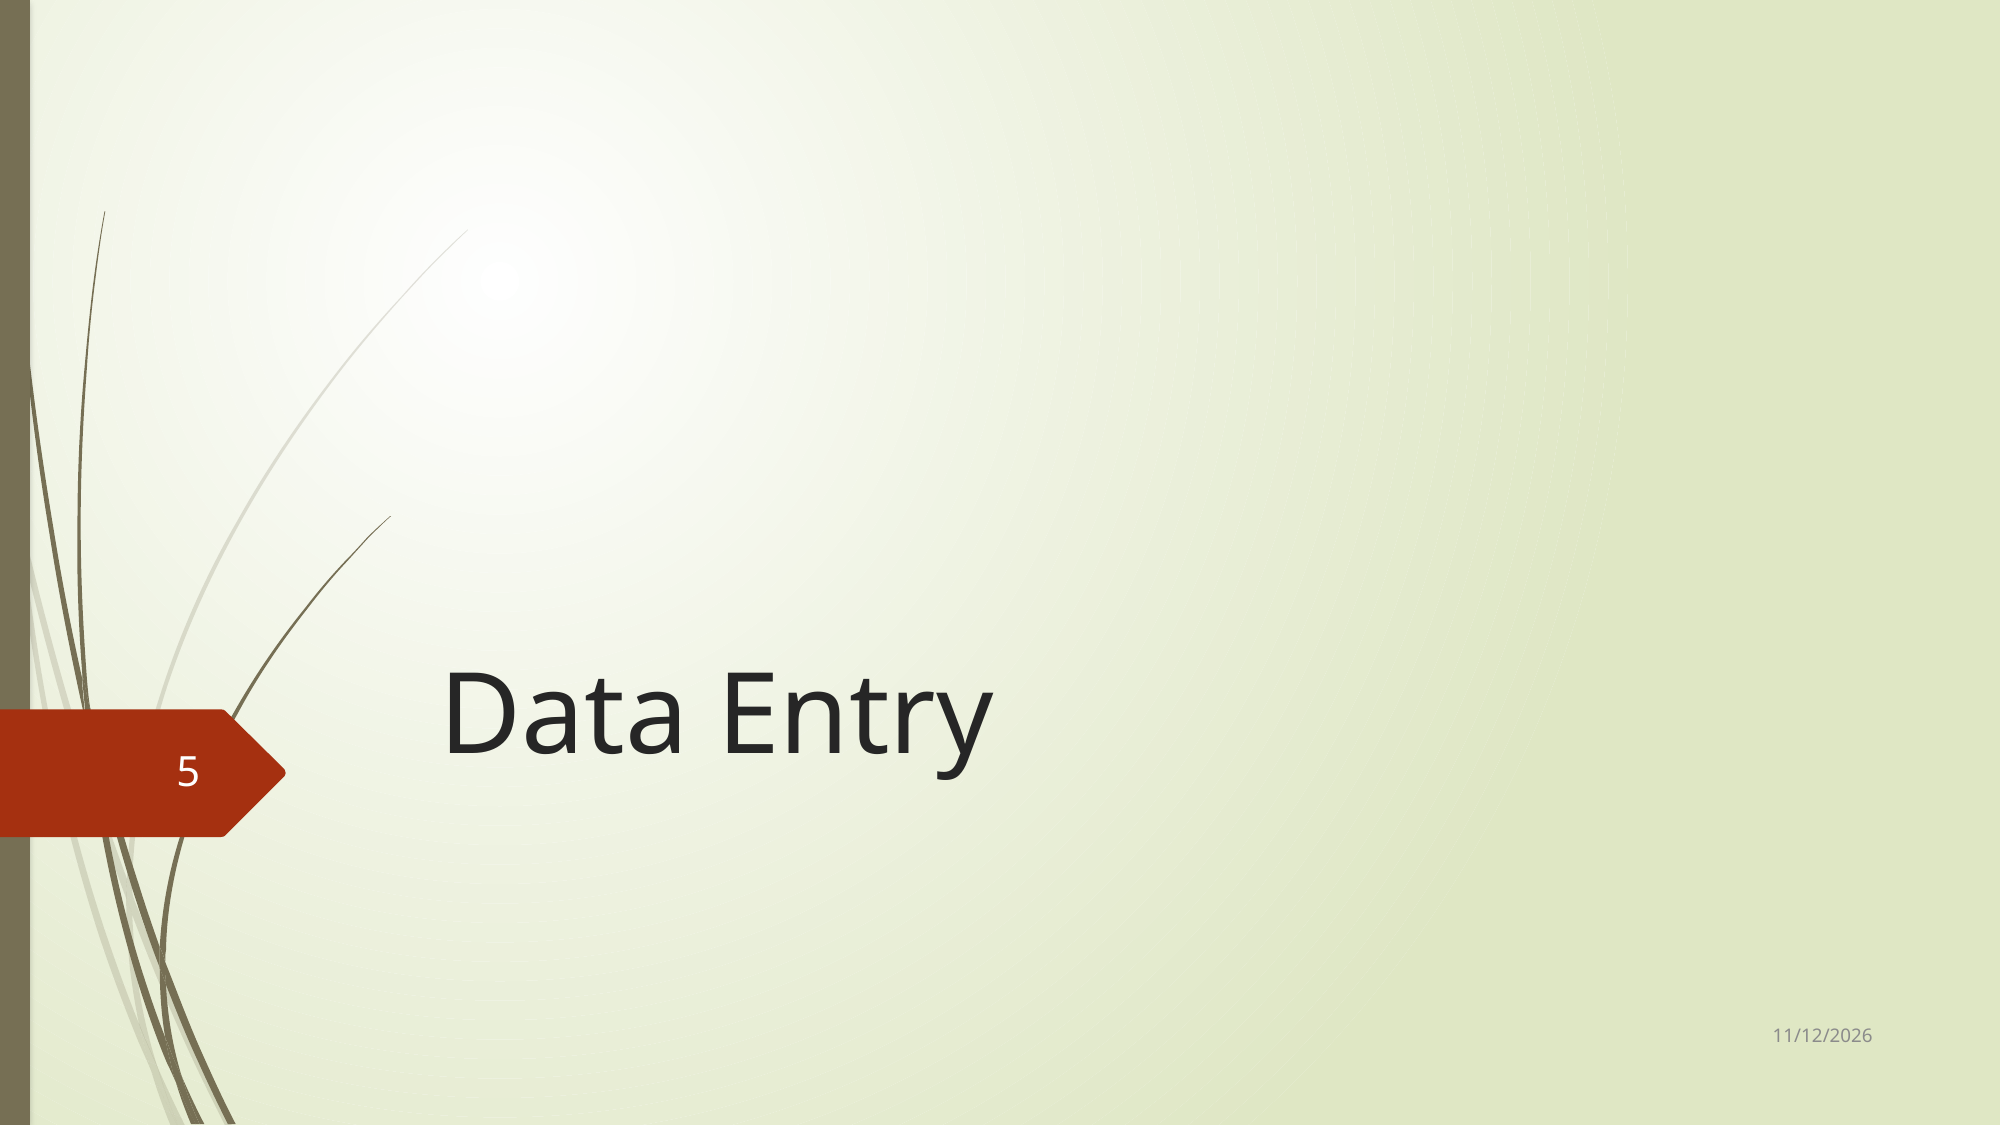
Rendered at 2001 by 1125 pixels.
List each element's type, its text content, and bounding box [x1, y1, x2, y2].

title Data Entry [424, 412, 1888, 784]
slide_number 5 [87, 743, 216, 803]
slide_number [1699, 1005, 1888, 1067]
